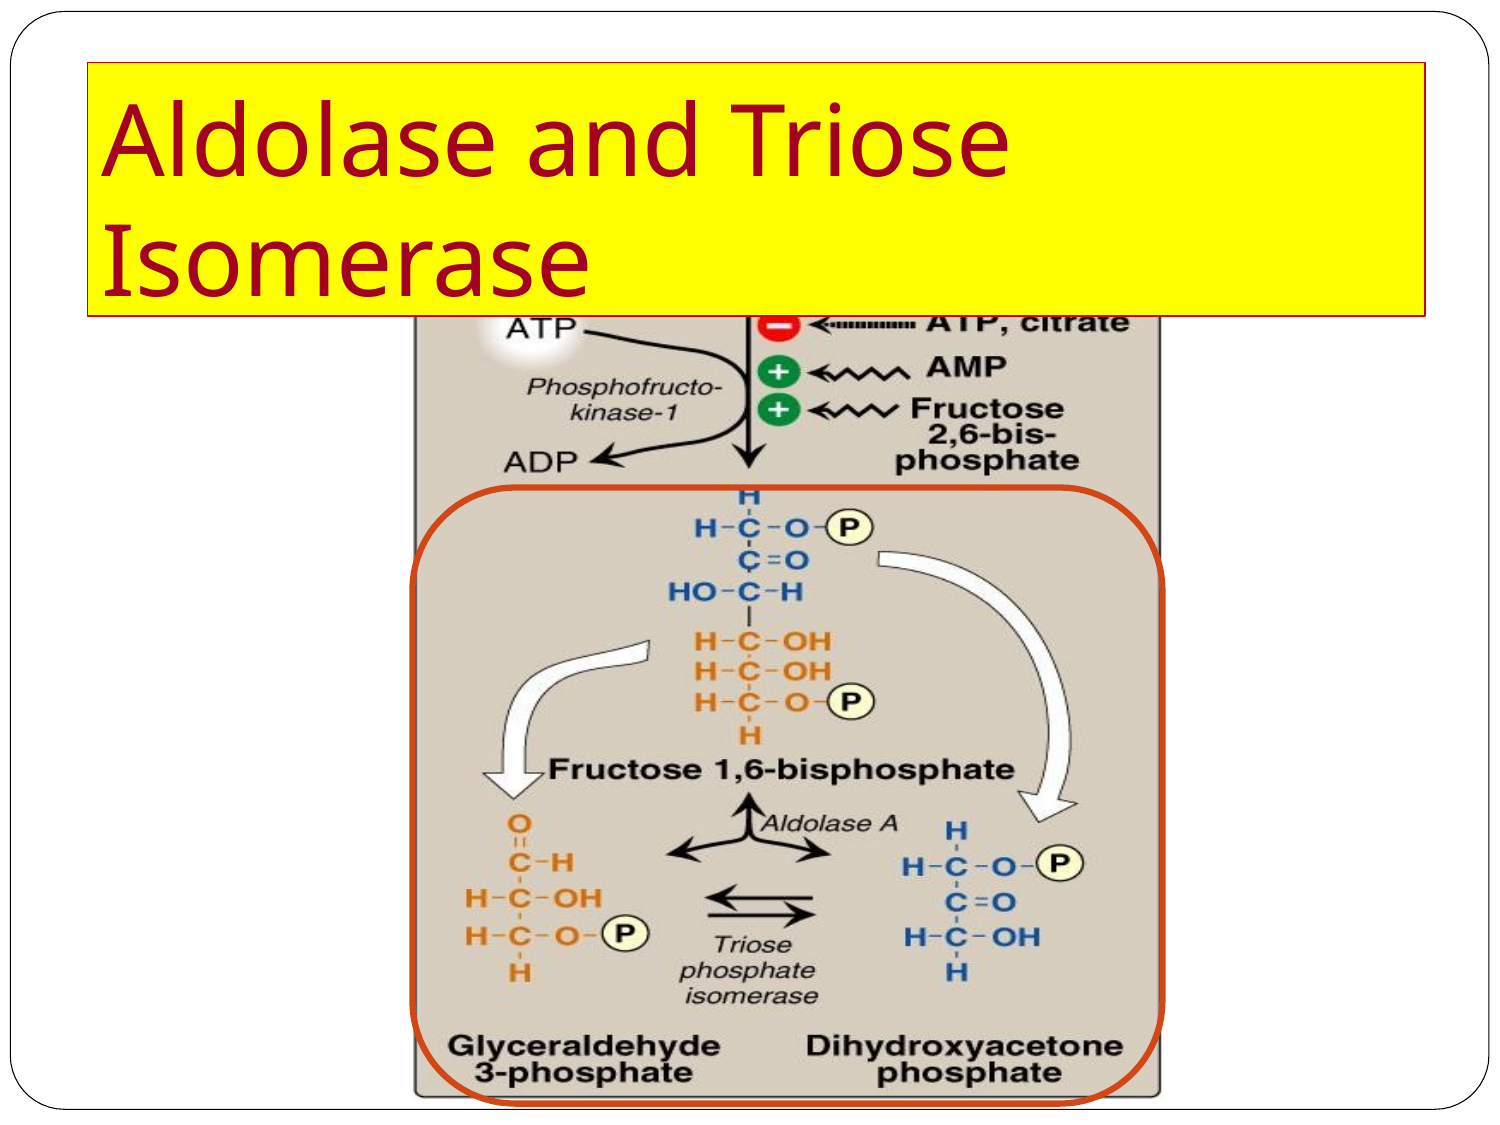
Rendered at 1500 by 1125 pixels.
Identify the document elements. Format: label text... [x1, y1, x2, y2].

text_box [412, 317, 1163, 581]
text_box [1091, 1010, 1163, 1100]
text_box [412, 487, 1163, 1104]
text_box [412, 1012, 484, 1100]
title Aldolase and Triose Isomerase [87, 62, 1425, 317]
